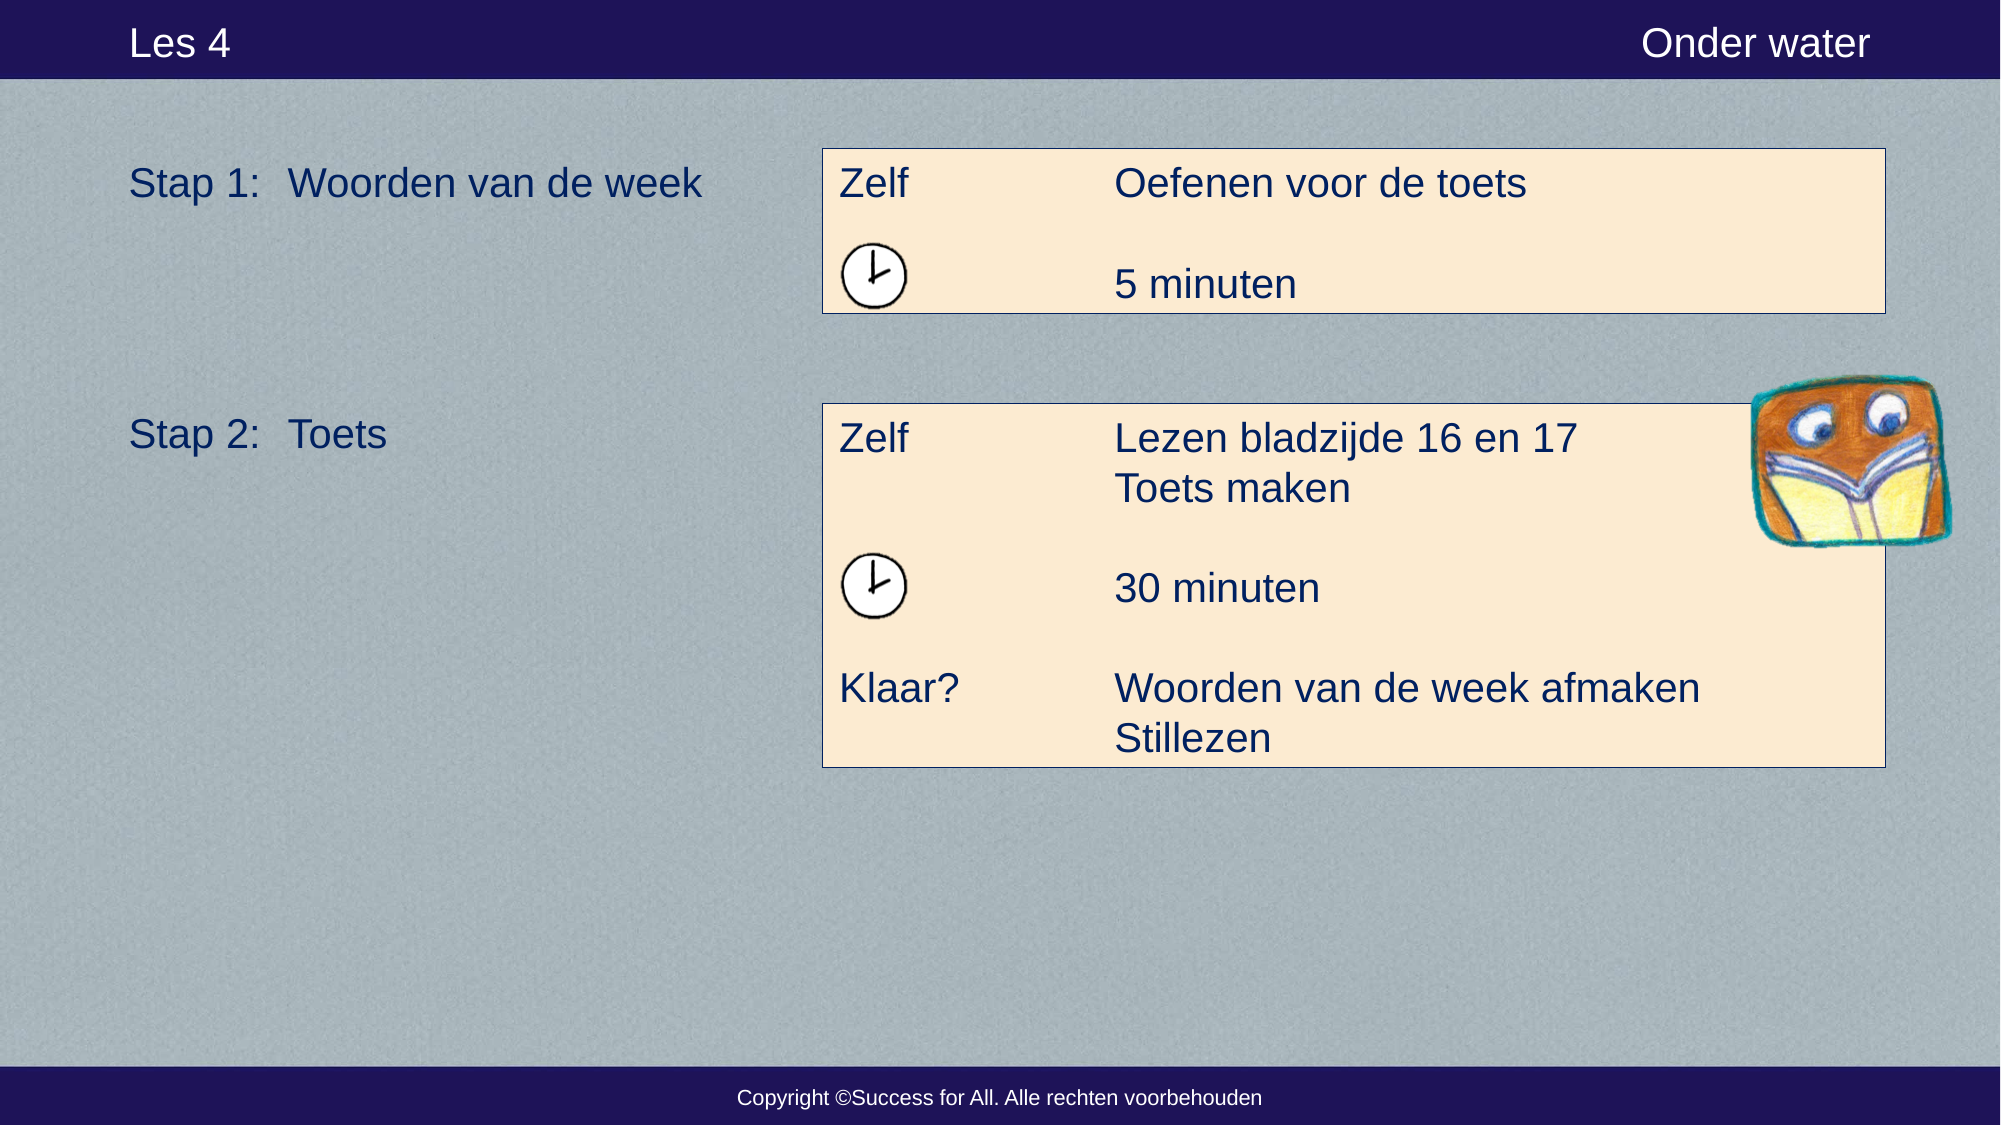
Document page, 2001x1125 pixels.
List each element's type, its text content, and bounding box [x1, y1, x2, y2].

text_box Stap 1: Woorden van de week Stap 2: Toets [114, 148, 907, 764]
text_box Zelf Oefenen voor de toets 5 minuten [822, 148, 1886, 314]
text_box Les 4 [114, 8, 354, 73]
picture [0, 0, 2001, 1125]
text_box Zelf Lezen bladzijde 16 en 17 Toets maken 30 minuten Klaar? Woorden van de week afmaken Stillezen [822, 403, 1886, 768]
text_box Copyright ©Success for All. Alle rechten voorbehouden [0, 1076, 2000, 1125]
text_box Onder water [999, 8, 1886, 73]
